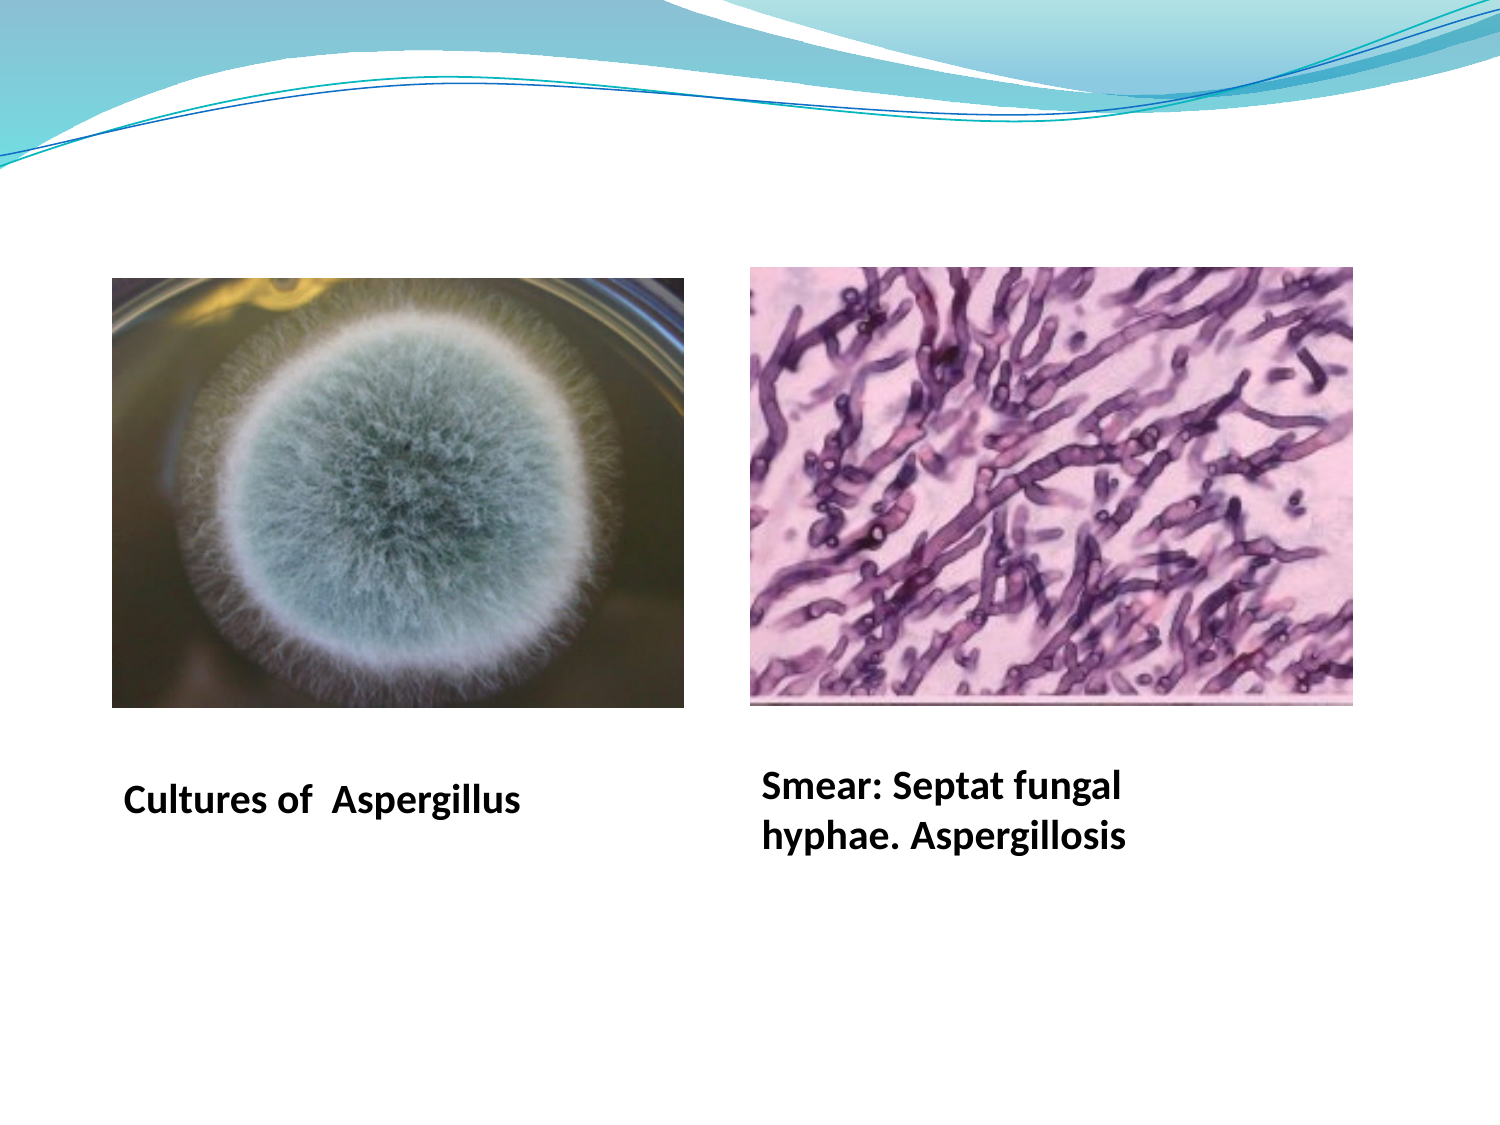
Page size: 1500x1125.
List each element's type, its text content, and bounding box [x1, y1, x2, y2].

picture [749, 266, 1353, 706]
text_box Cultures of Aspergillus [123, 727, 632, 823]
picture [111, 278, 684, 708]
text_box Smear: Septat fungal hyphae. Aspergillosis [761, 763, 1270, 858]
